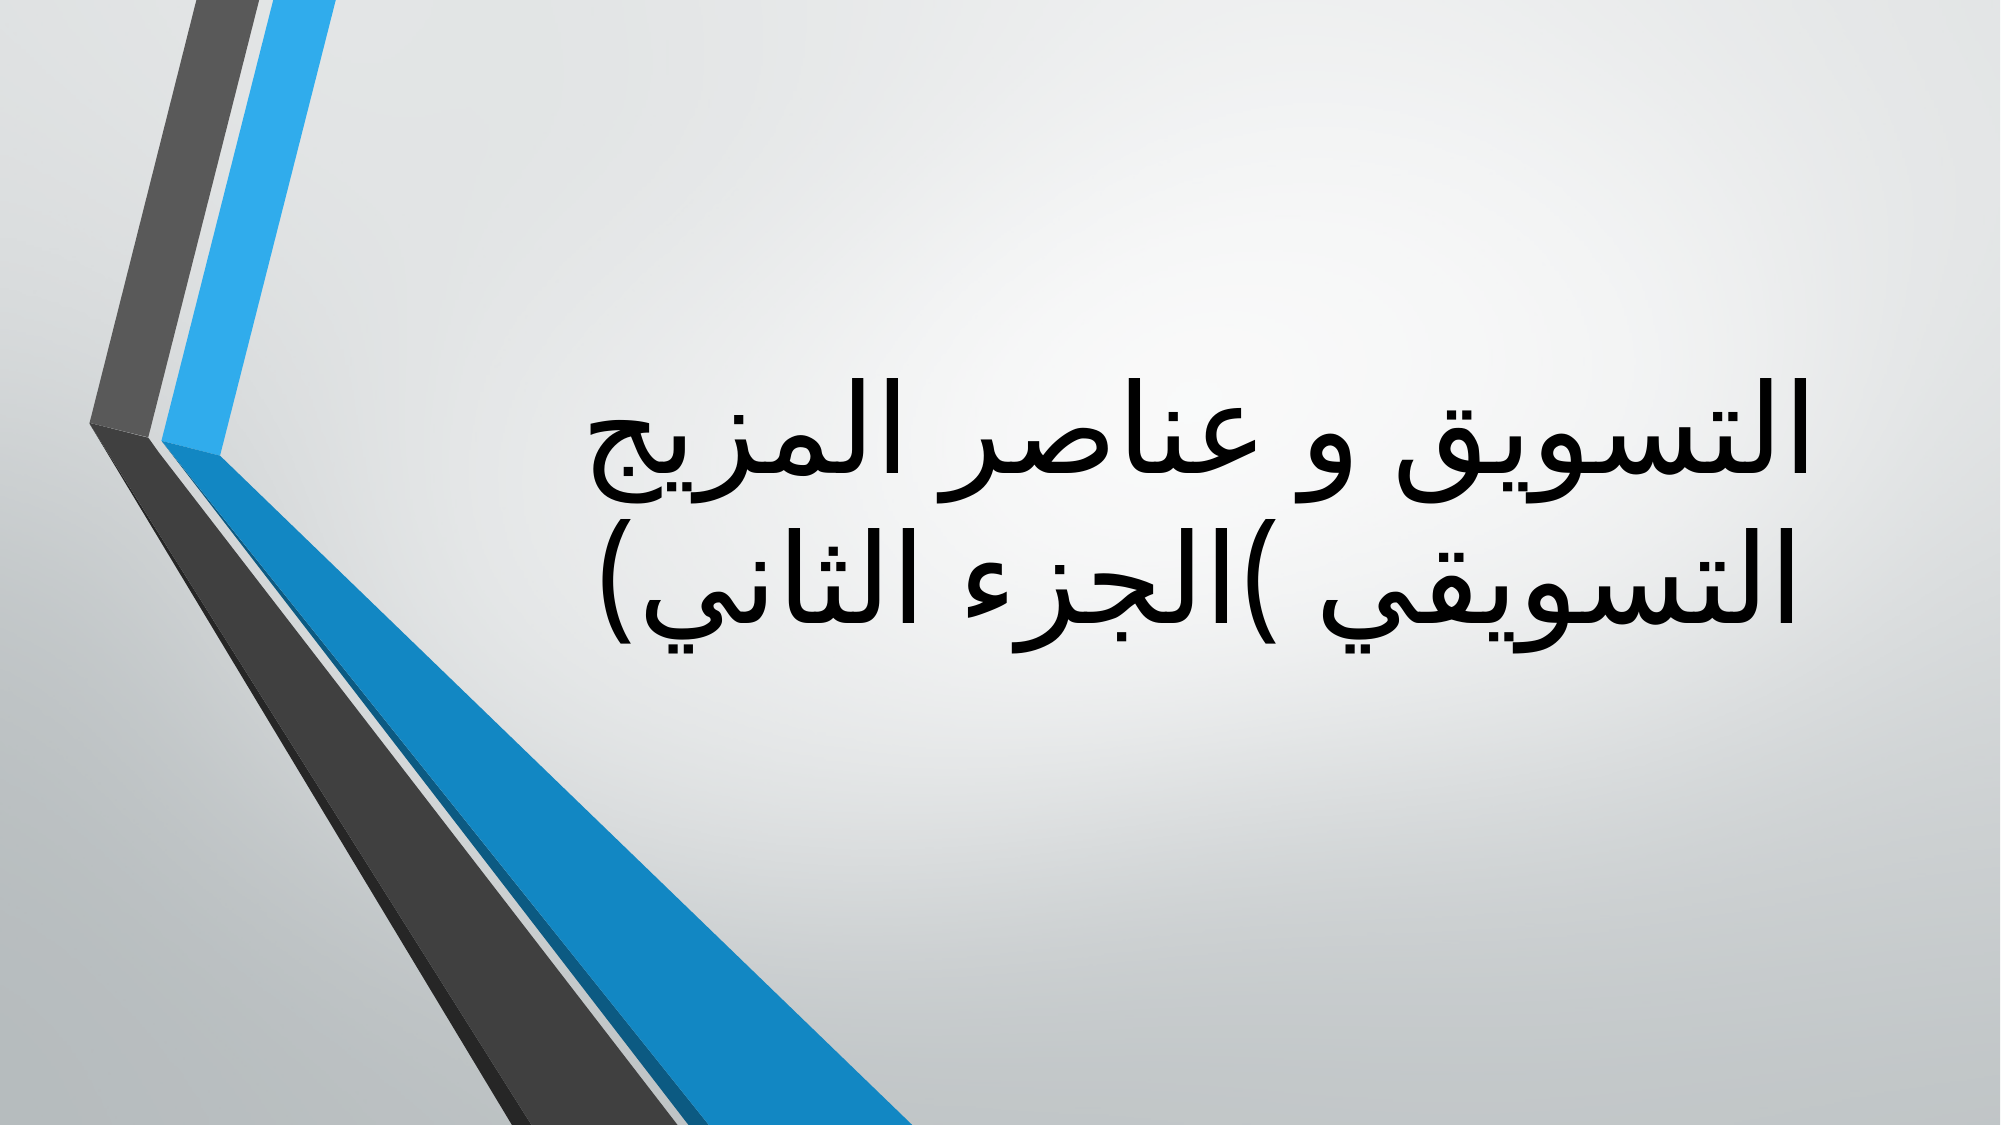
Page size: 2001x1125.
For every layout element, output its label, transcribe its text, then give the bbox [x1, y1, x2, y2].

title التسويق و عناصر المزيج التسويقي )الجزء الثاني) [480, 226, 1887, 656]
